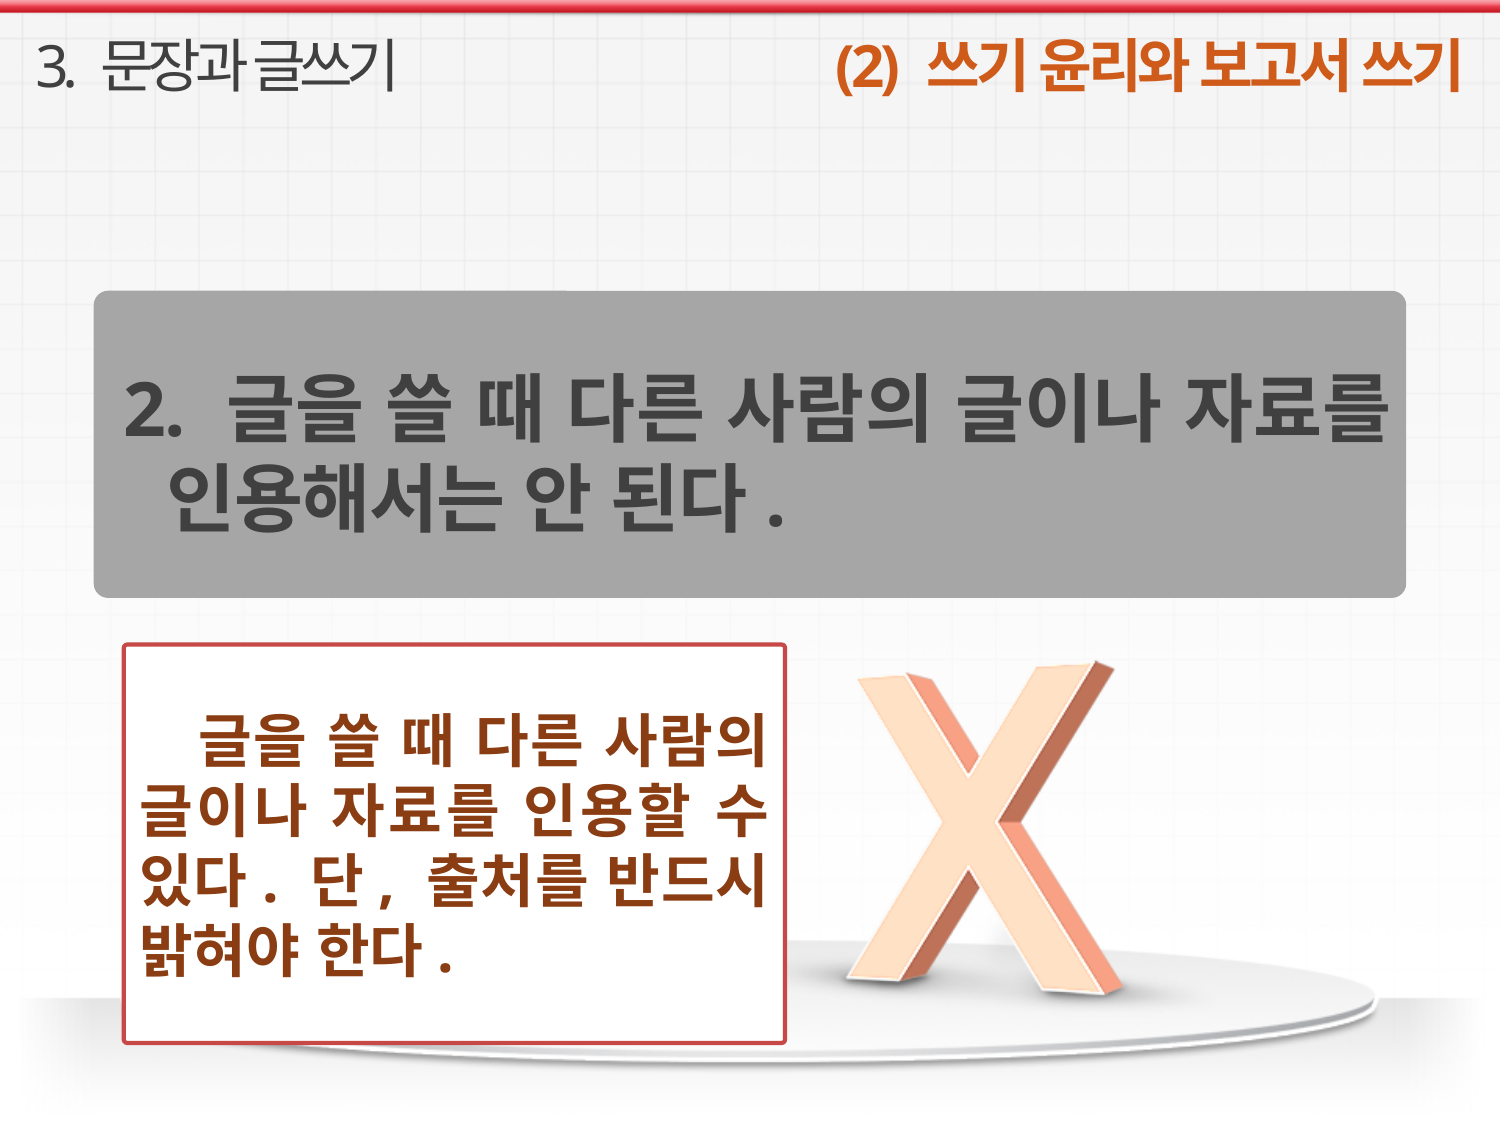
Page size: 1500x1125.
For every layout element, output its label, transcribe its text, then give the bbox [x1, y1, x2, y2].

text_box 글을 쓸 때 다른 사람의 글이나 자료를 인용할 수 있다. 단, 출처를 반드시 밝혀야 한다. [121, 642, 788, 1046]
list 2. 글을 쓸 때 다른 사람의 글이나 자료를 인용해서는 안 된다. [108, 304, 1407, 598]
text_box [91, 288, 1409, 601]
list (2) 쓰기 윤리와 보고서 쓰기 [596, 0, 1500, 101]
list 3. 문장과 글쓰기 [0, 0, 596, 101]
